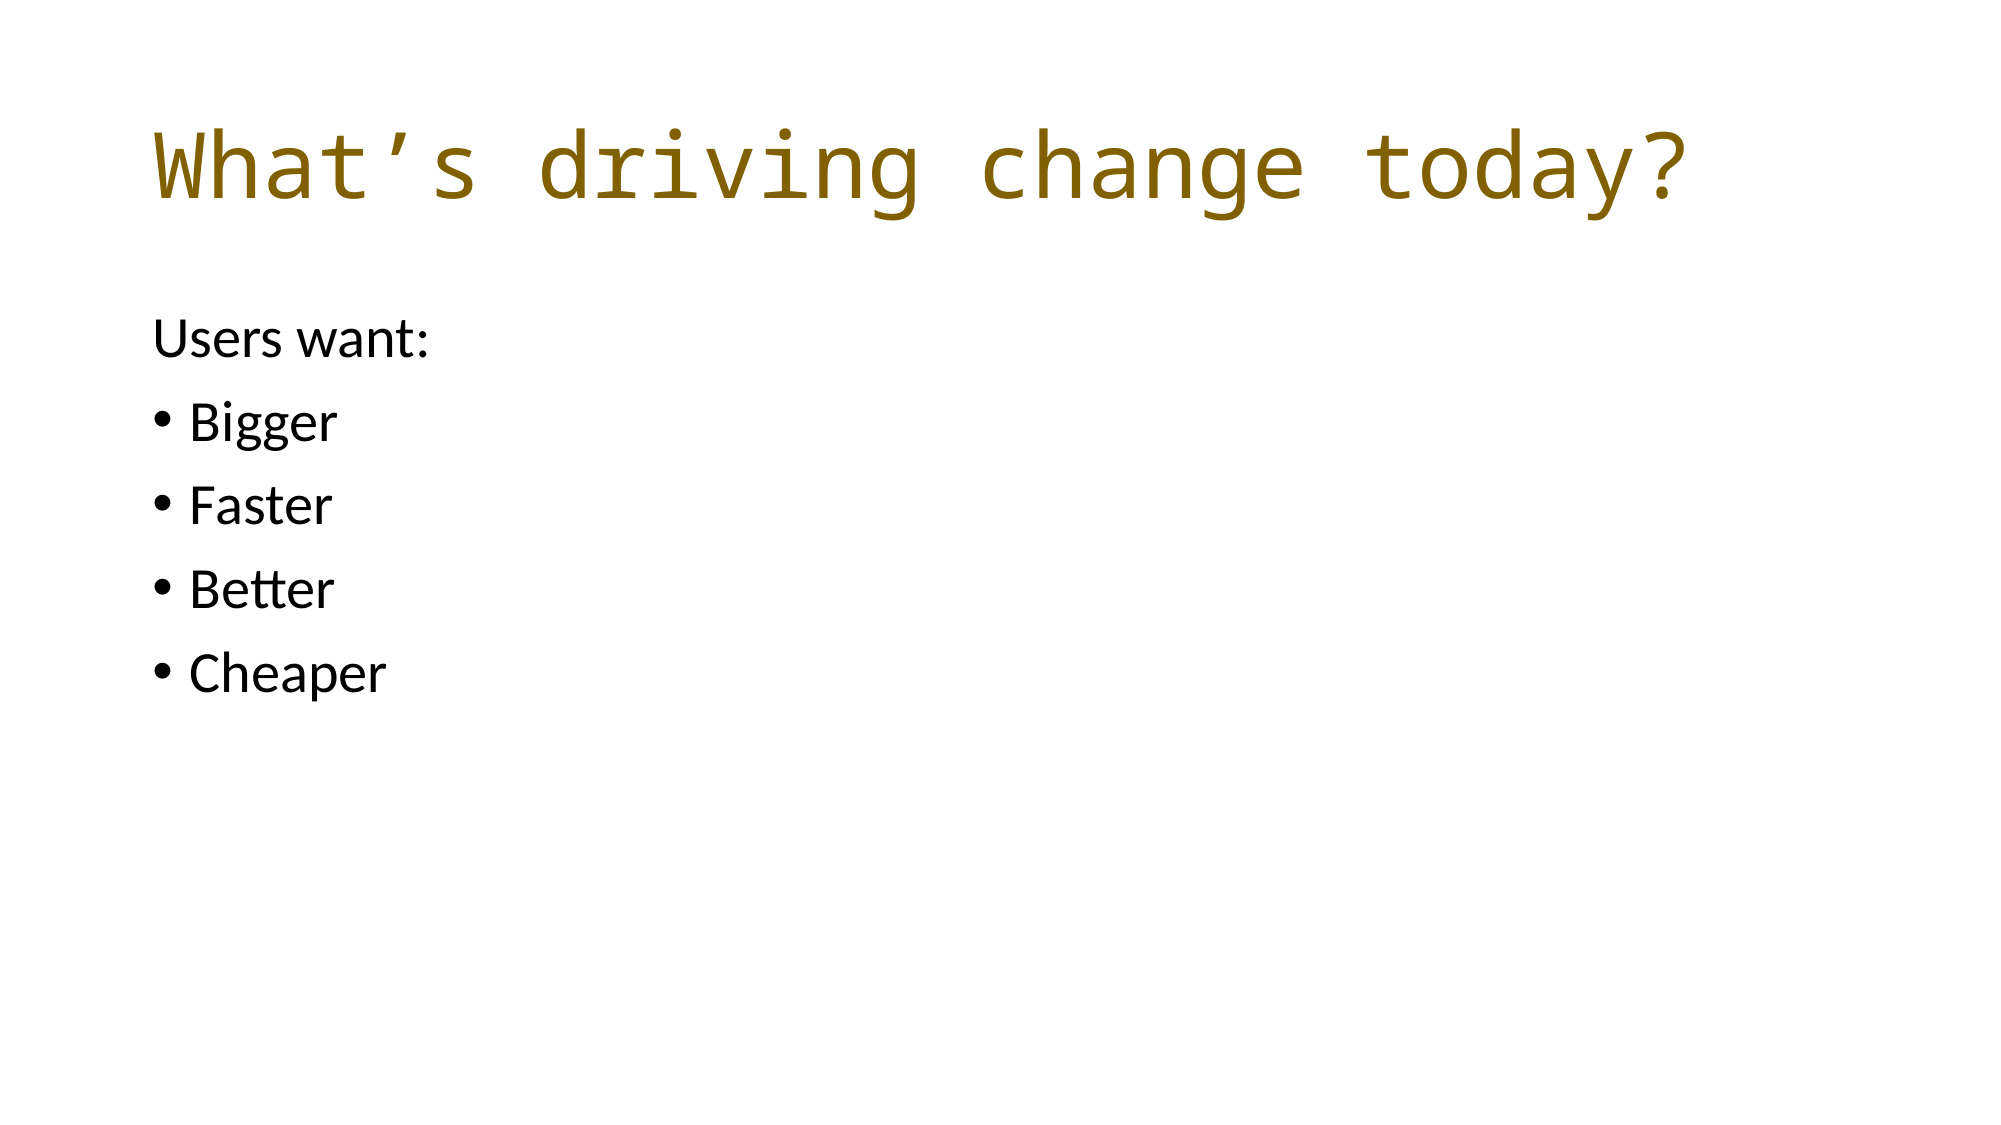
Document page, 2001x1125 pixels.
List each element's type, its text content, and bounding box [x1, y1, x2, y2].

list Users want: Bigger Faster Better Cheaper [137, 299, 1863, 1014]
title What’s driving change today? [137, 59, 1863, 278]
